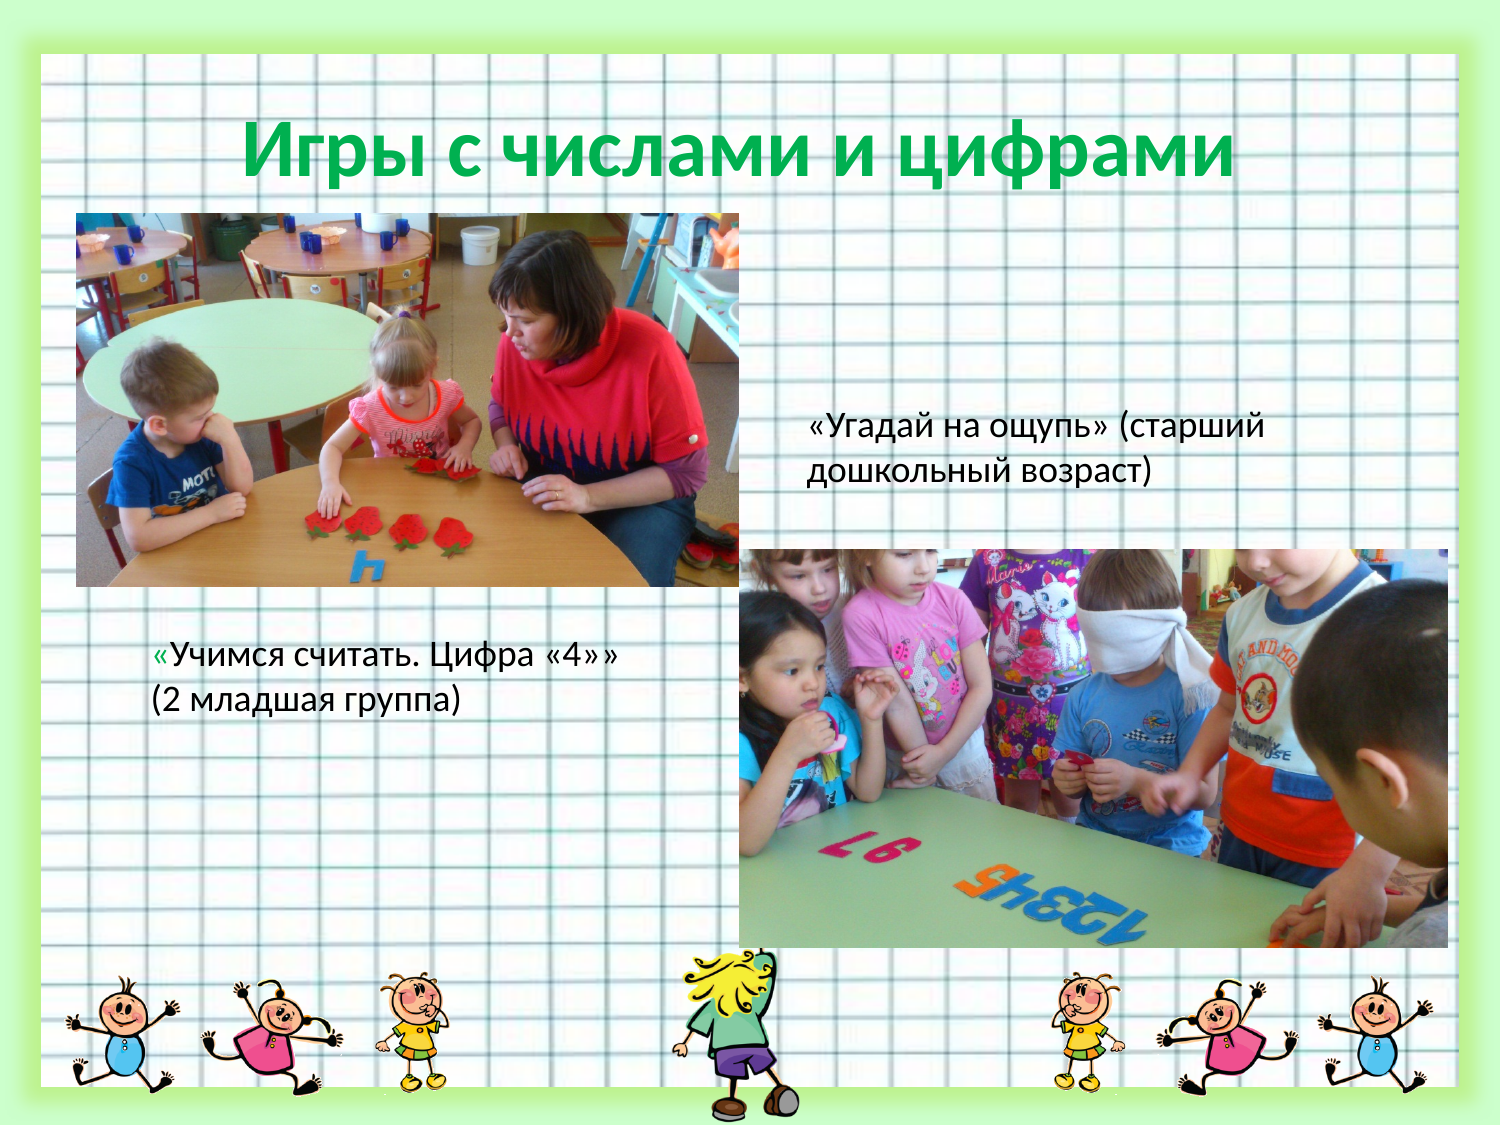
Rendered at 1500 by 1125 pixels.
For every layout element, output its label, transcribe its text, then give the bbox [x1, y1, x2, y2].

text_box «Учимся считать. Цифра «4»» (2 младшая группа) [135, 621, 680, 726]
subtitle [743, 349, 1447, 548]
text_box «Угадай на ощупь» (старший дошкольный возраст) [791, 392, 1371, 497]
picture [41, 54, 1459, 1125]
title Игры с числами и цифрами [102, 71, 1378, 214]
subtitle [88, 595, 734, 925]
